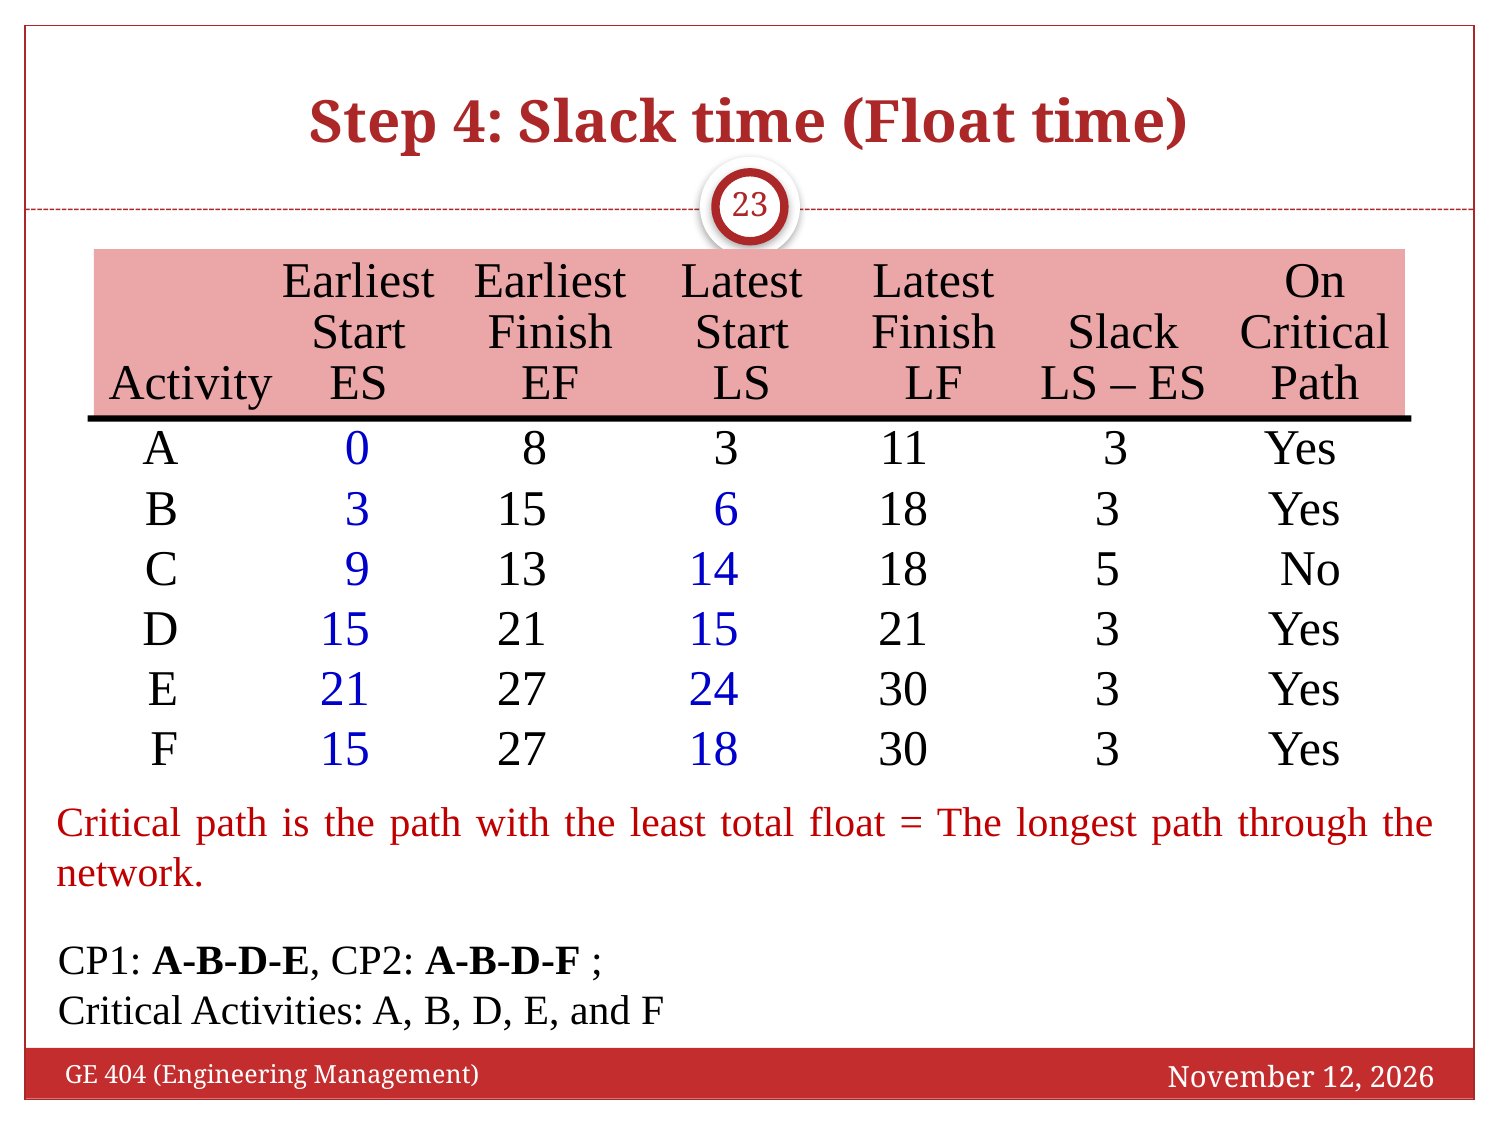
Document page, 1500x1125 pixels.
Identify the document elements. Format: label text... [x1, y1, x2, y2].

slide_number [950, 1050, 1450, 1111]
text_box Critical path is the path with the least total float = The longest path through the network. [41, 787, 1450, 903]
footer GE 404 (Engineering Management) [50, 1051, 638, 1112]
text_box CP1: A-B-D-E, CP2: A-B-D-F ; Critical Activities: A, B, D, E, and F [43, 925, 1318, 1041]
slide_number 23 [712, 169, 788, 243]
title Step 4: Slack time (Float time) [49, 37, 1450, 162]
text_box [87, 248, 1412, 787]
